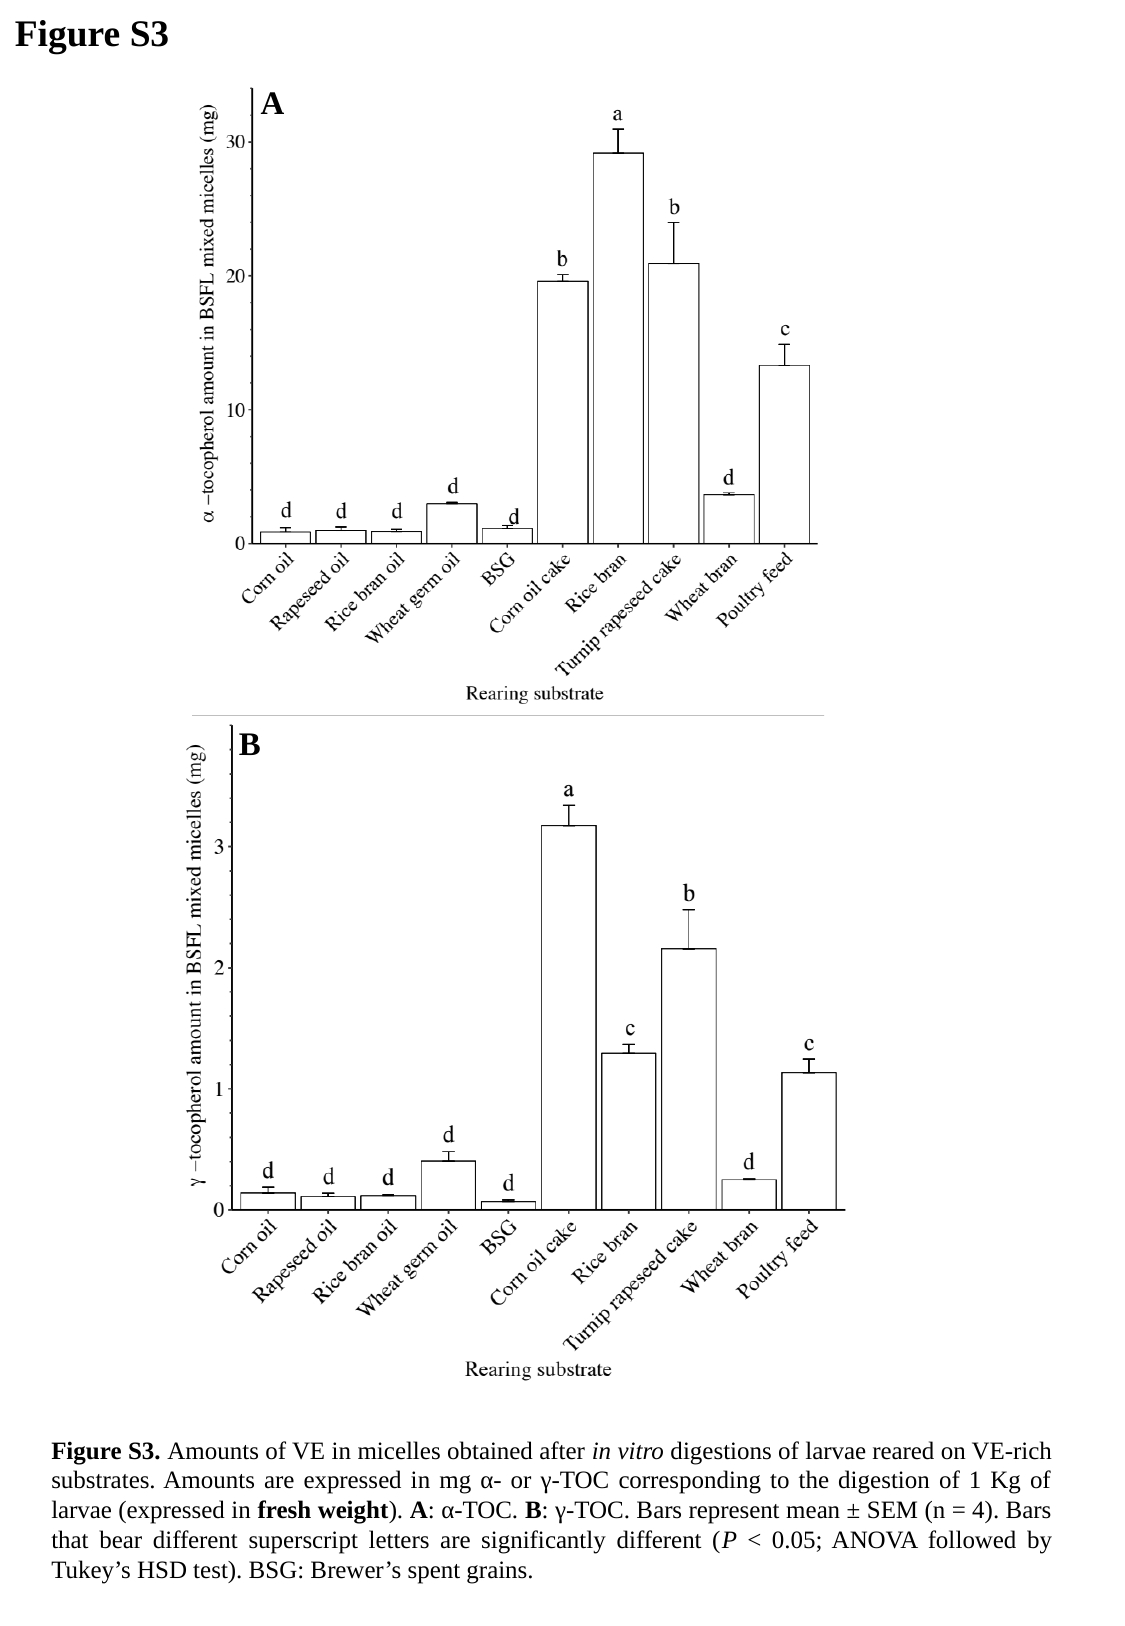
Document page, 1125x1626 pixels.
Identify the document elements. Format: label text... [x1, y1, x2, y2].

text_box Figure S3 [0, 1, 673, 61]
text_box Figure S3. Amounts of VE in micelles obtained after in vitro digestions of larvae reared on VE-rich substrates. Amounts are expressed in mg α- or γ-TOC corresponding to the digestion of 1 Kg of larvae (expressed in fresh weight). A: α-TOC. B: γ-TOC. Bars represent mean ± SEM (n = 4). Bars that bear different superscript letters are significantly different (P < 0.05; ANOVA followed by Tukey’s HSD test). BSG: Brewer’s spent grains. [36, 1426, 1068, 1622]
picture [168, 50, 852, 1395]
